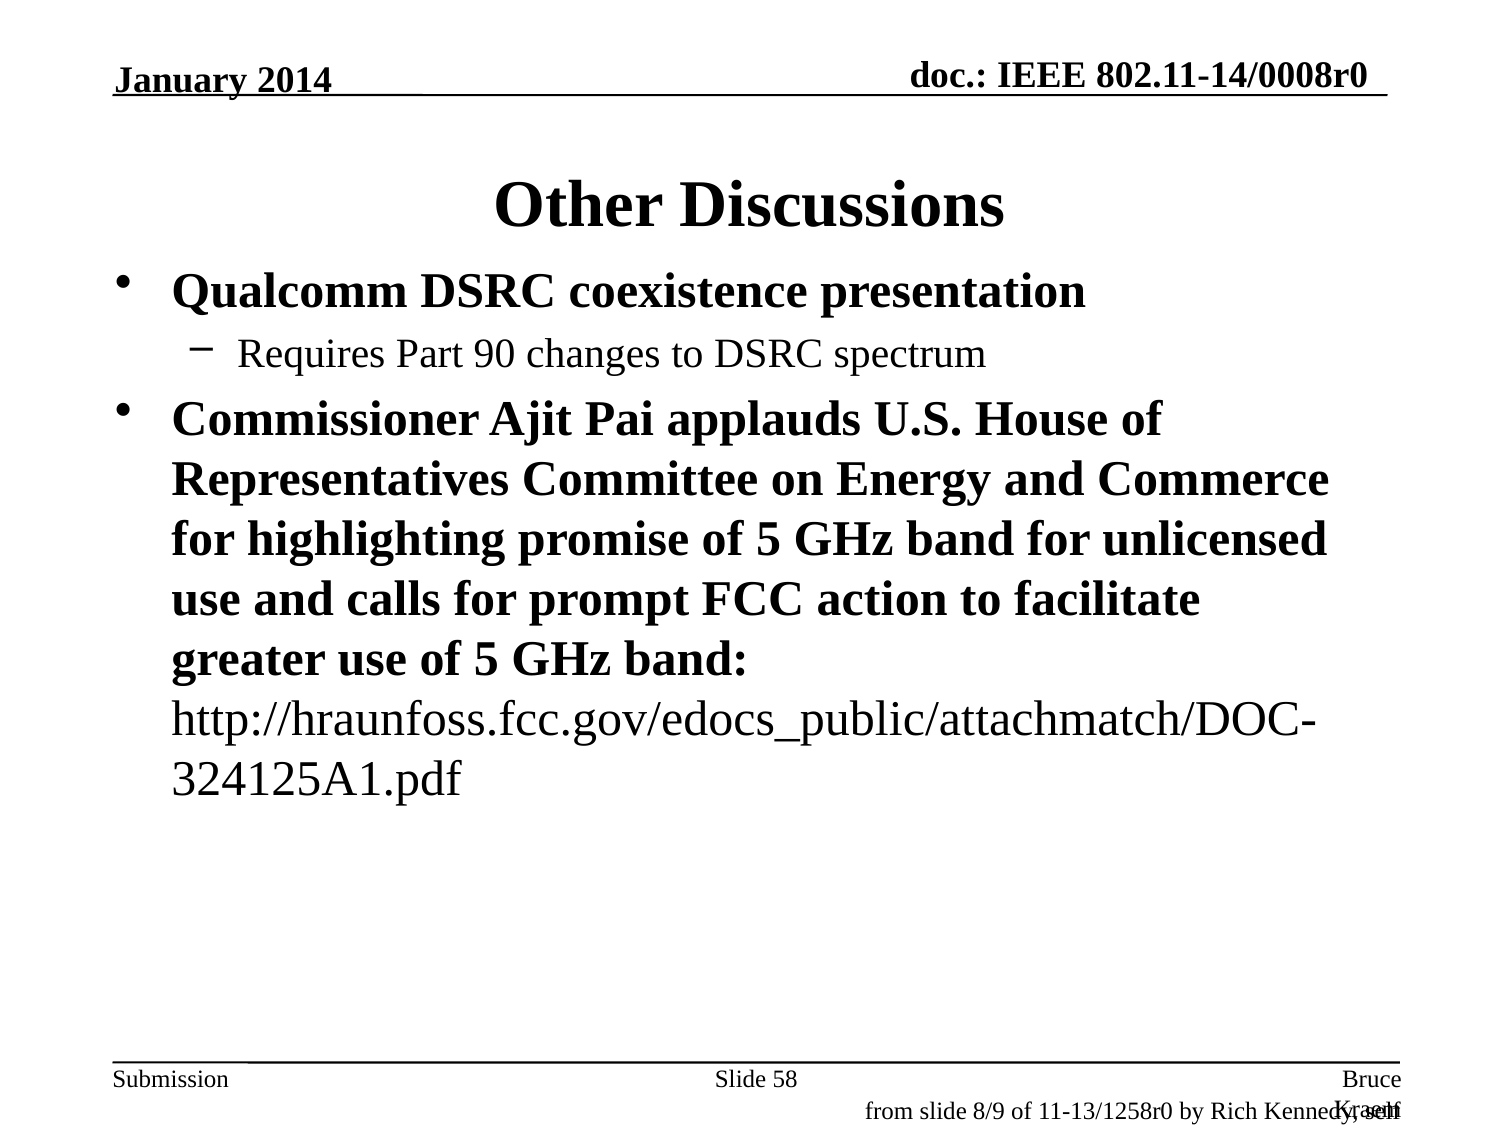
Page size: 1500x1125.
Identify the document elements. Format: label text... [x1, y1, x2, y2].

footer Bruce Kraemer, Marvell [1325, 1062, 1402, 1087]
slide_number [114, 54, 374, 100]
slide_number Slide 58 [712, 1062, 800, 1087]
text_box from slide 8/9 of 11-13/1258r0 by Rich Kennedy, self [343, 1087, 1417, 1125]
list Qualcomm DSRC coexistence presentation Requires Part 90 changes to DSRC spectrum Commissioner Ajit Pai applauds U.S. House of Representatives Committee on Energy and Commerce for highlighting promise of 5 GHz band for unlicensed use and calls for prompt FCC action to facilitate greater use of 5 GHz band: http://hraunfoss.fcc.gov/edocs_public/attachmatch/DOC-324125A1.pdf [99, 249, 1375, 925]
title Other Discussions [112, 112, 1388, 288]
